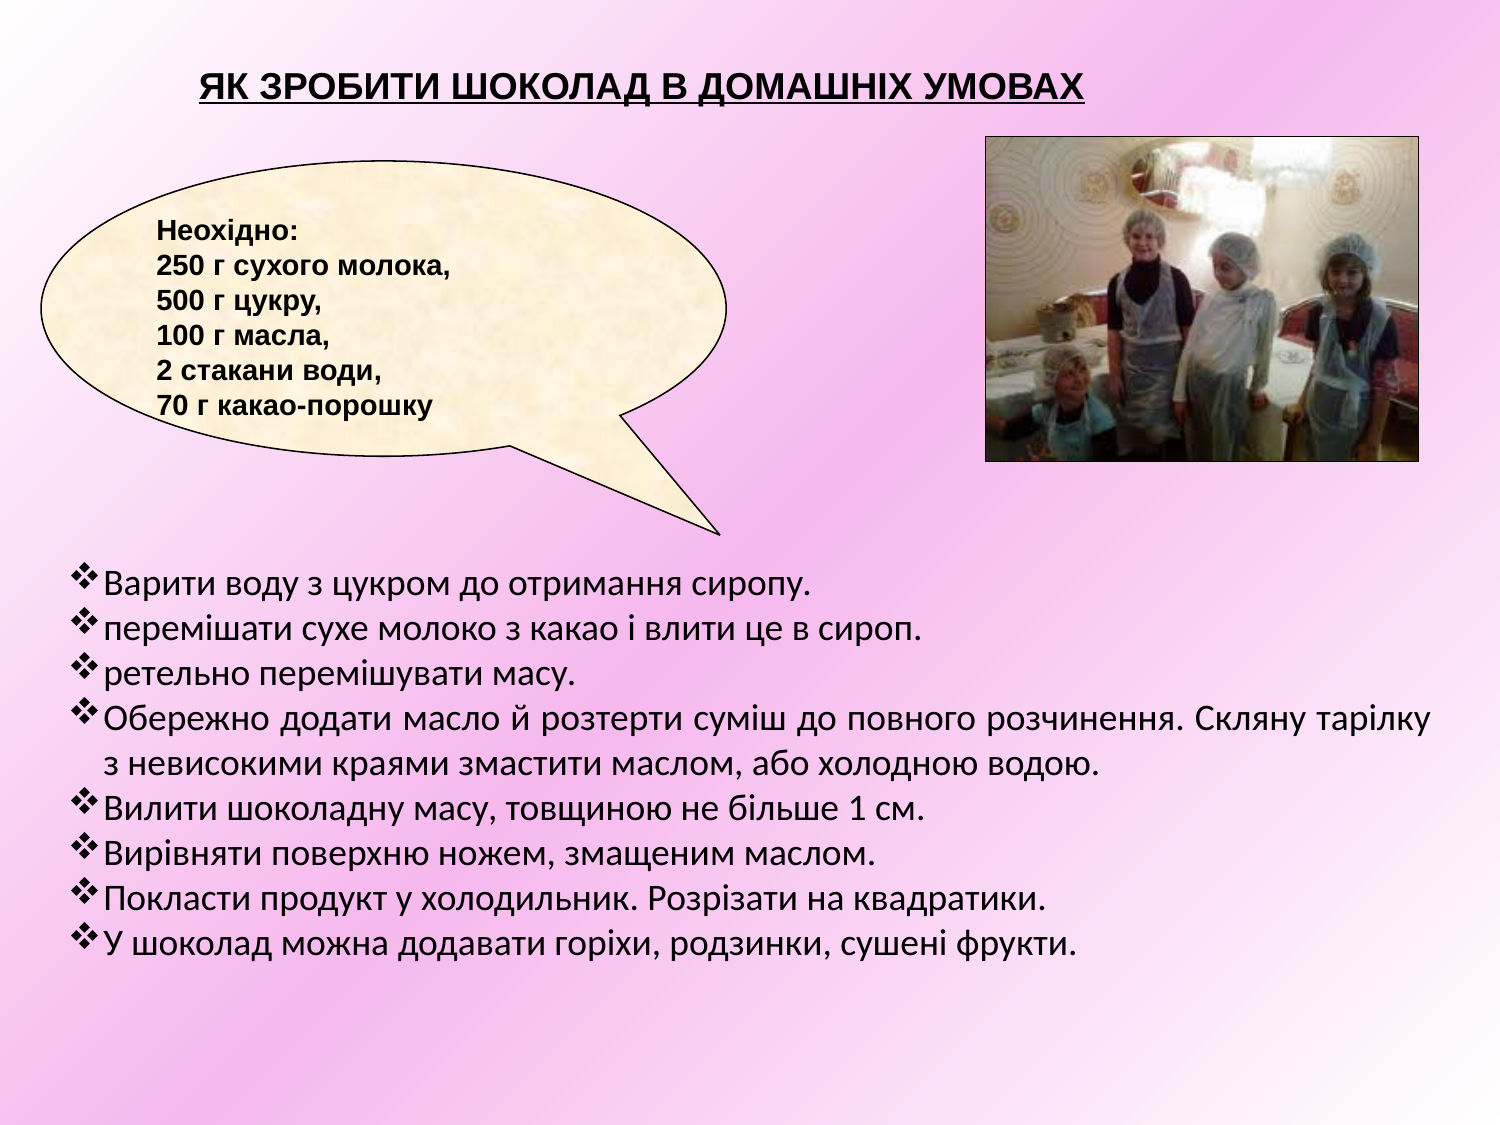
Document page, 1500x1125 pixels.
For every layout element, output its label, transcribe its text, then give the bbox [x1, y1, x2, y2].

text_box Неохідно: 250 г сухого молока, 500 г цукру, 100 г масла, 2 стакани води, 70 г какао-порошку [41, 160, 727, 536]
text_box Варити воду з цукром до отримання сиропу. перемішати сухе молоко з какао і влити це в сироп. ретельно перемішувати масу. Обережно додати масло й розтерти суміш до повного розчинення. Скляну тарілку з невисокими краями змастити маслом, або холодною водою. Вилити шоколадну масу, товщиною не більше 1 см. Вирівняти поверхню ножем, змащеним маслом. Покласти продукт у холодильник. Розрізати на квадратики. У шоколад можна додавати горіхи, родзинки, сушені фрукти. [53, 550, 1447, 971]
text_box ЯК ЗРОБИТИ ШОКОЛАД В ДОМАШНІХ УМОВАХ [184, 54, 1100, 115]
picture [985, 136, 1419, 461]
